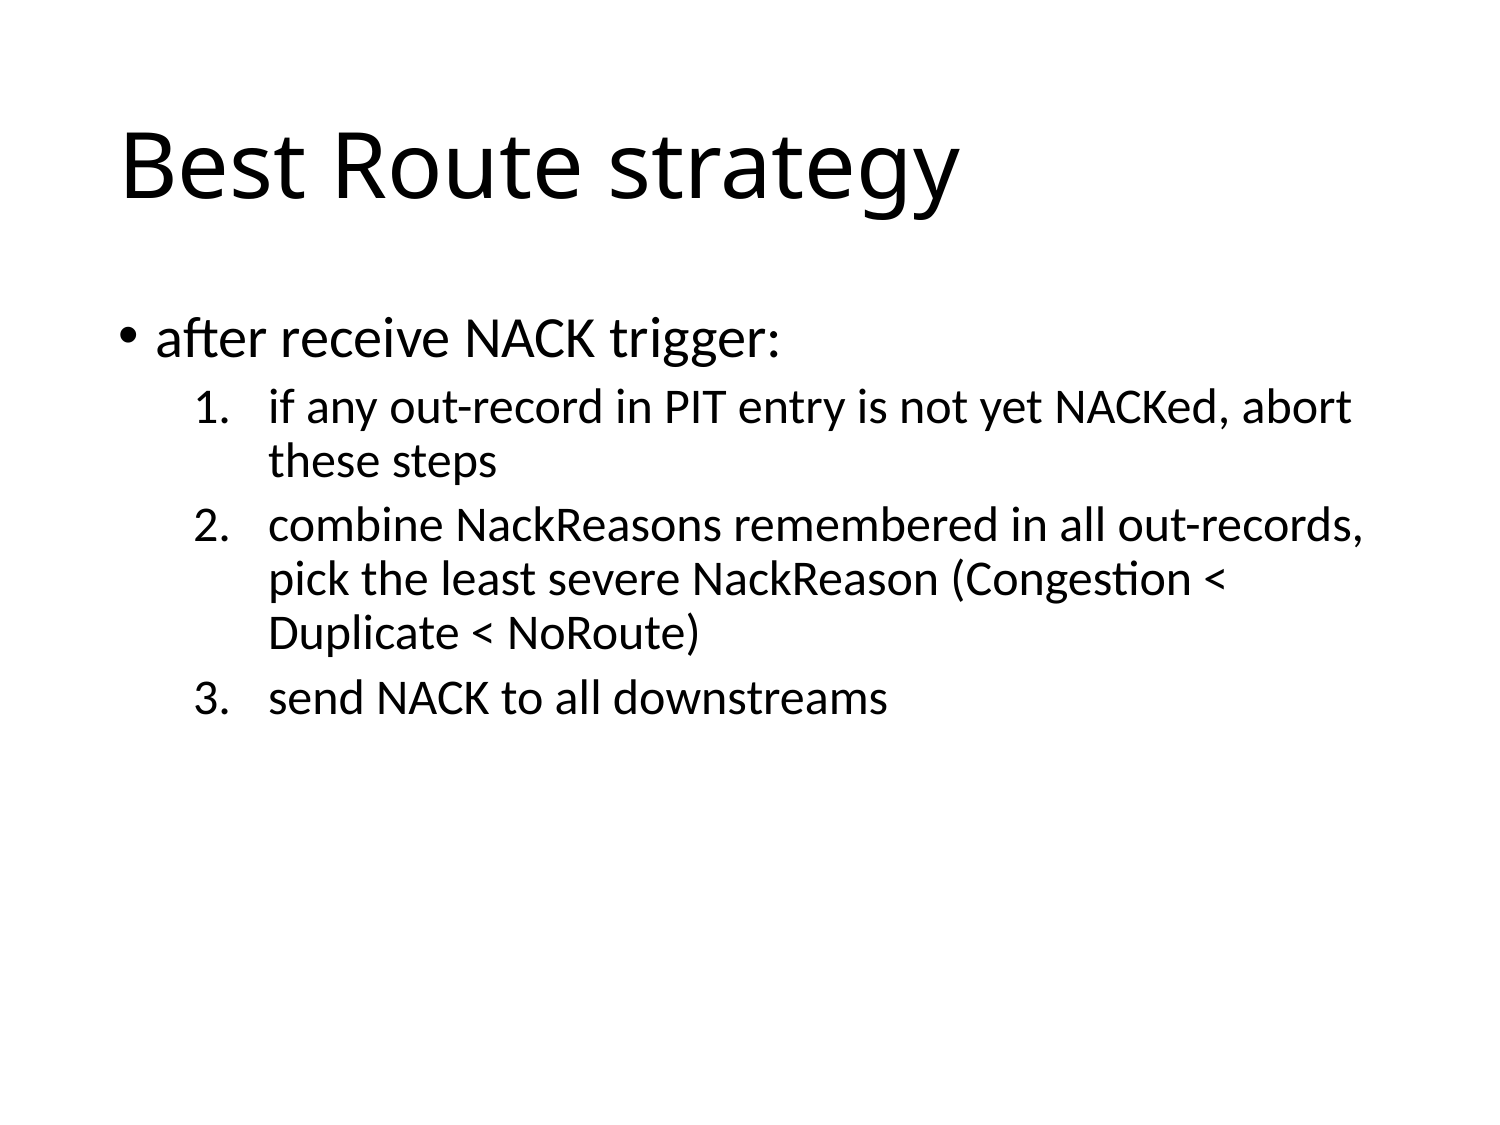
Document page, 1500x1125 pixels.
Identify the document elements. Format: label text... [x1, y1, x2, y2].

title Best Route strategy [103, 59, 1397, 278]
list after receive NACK trigger: if any out-record in PIT entry is not yet NACKed, abort these steps combine NackReasons remembered in all out-records, pick the least severe NackReason (Congestion < Duplicate < NoRoute) send NACK to all downstreams [103, 299, 1397, 1014]
